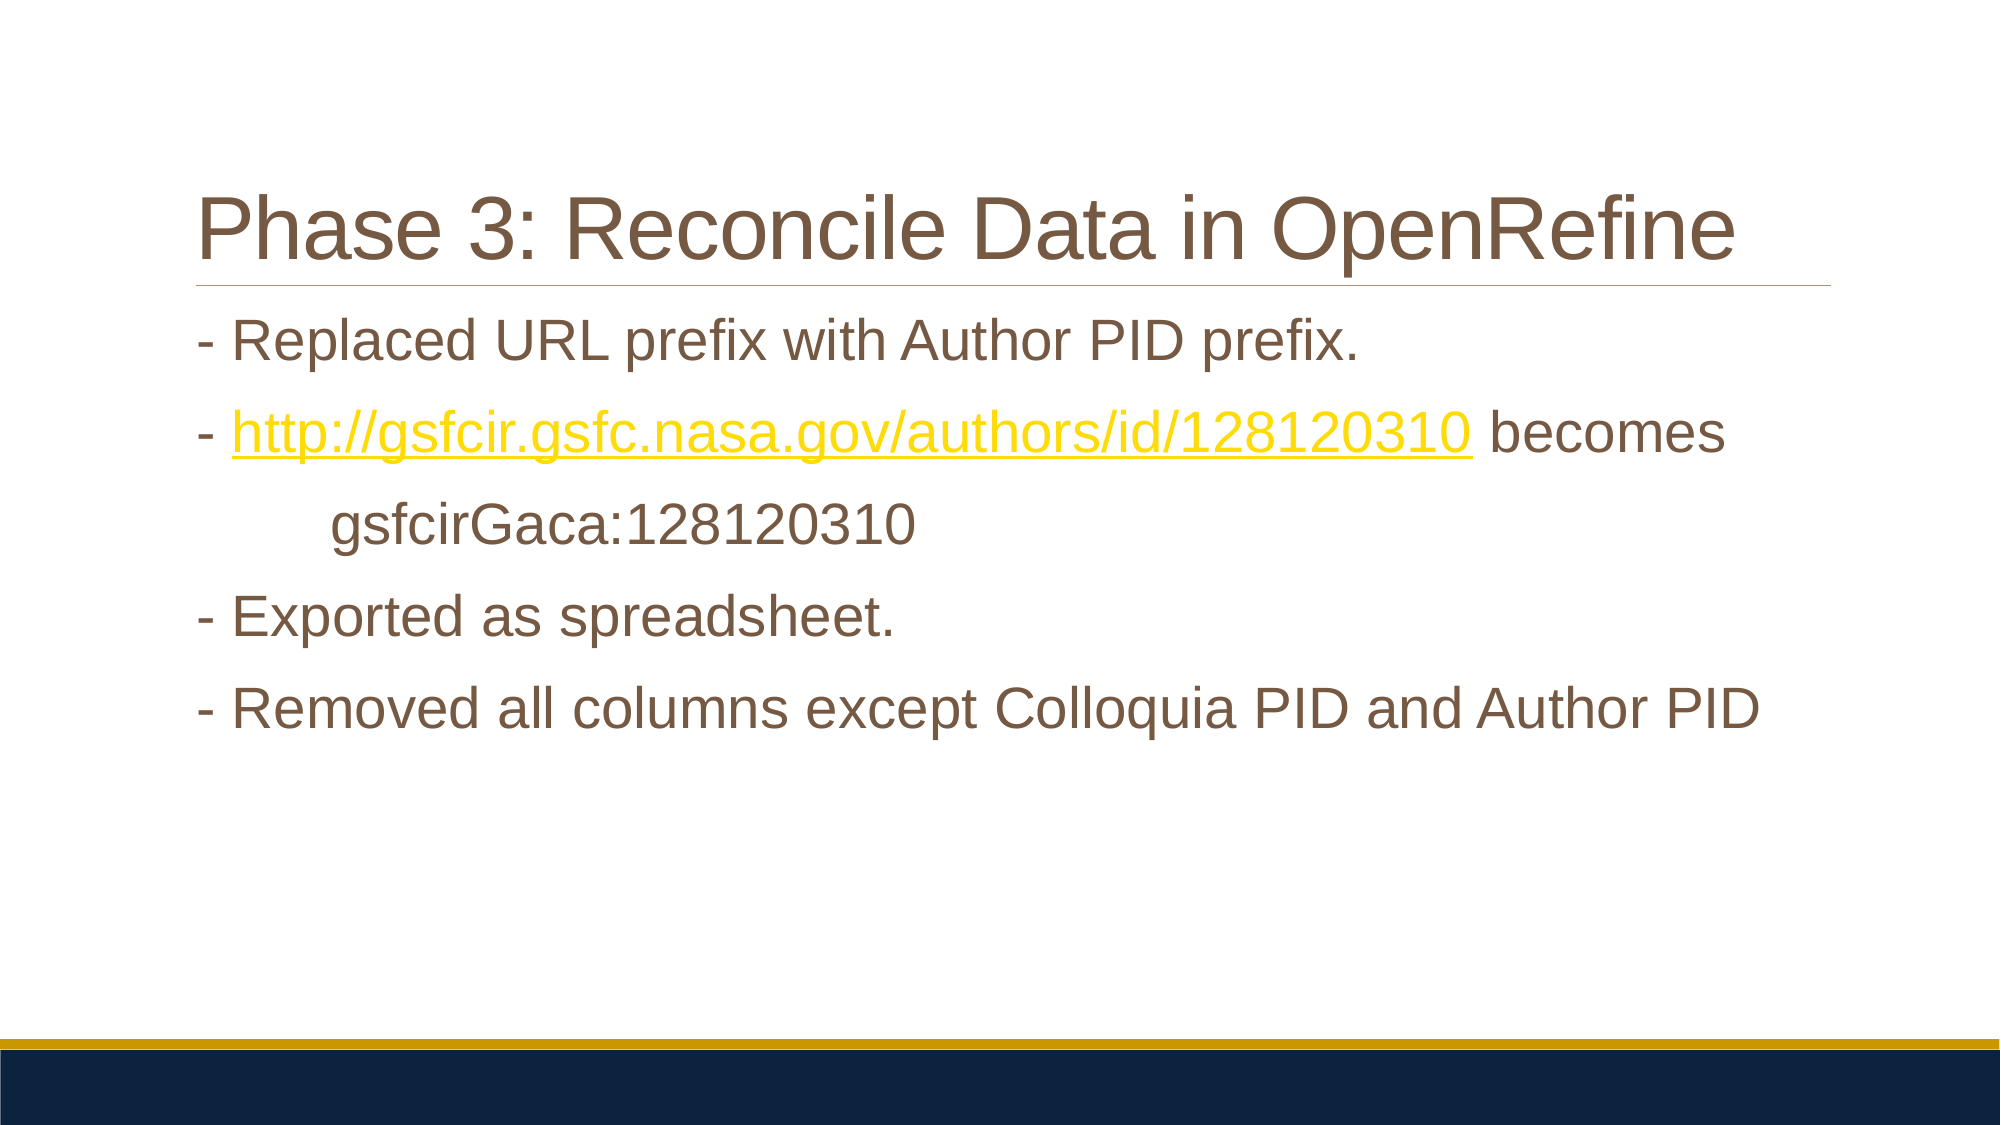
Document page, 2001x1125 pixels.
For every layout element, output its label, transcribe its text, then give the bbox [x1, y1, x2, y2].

title Phase 3: Reconcile Data in OpenRefine [180, 47, 1830, 285]
list - Replaced URL prefix with Author PID prefix. - http://gsfcir.gsfc.nasa.gov/authors/id/128120310 becomes gsfcirGaca:128120310 - Exported as spreadsheet. - Removed all columns except Colloquia PID and Author PID [180, 302, 1830, 963]
